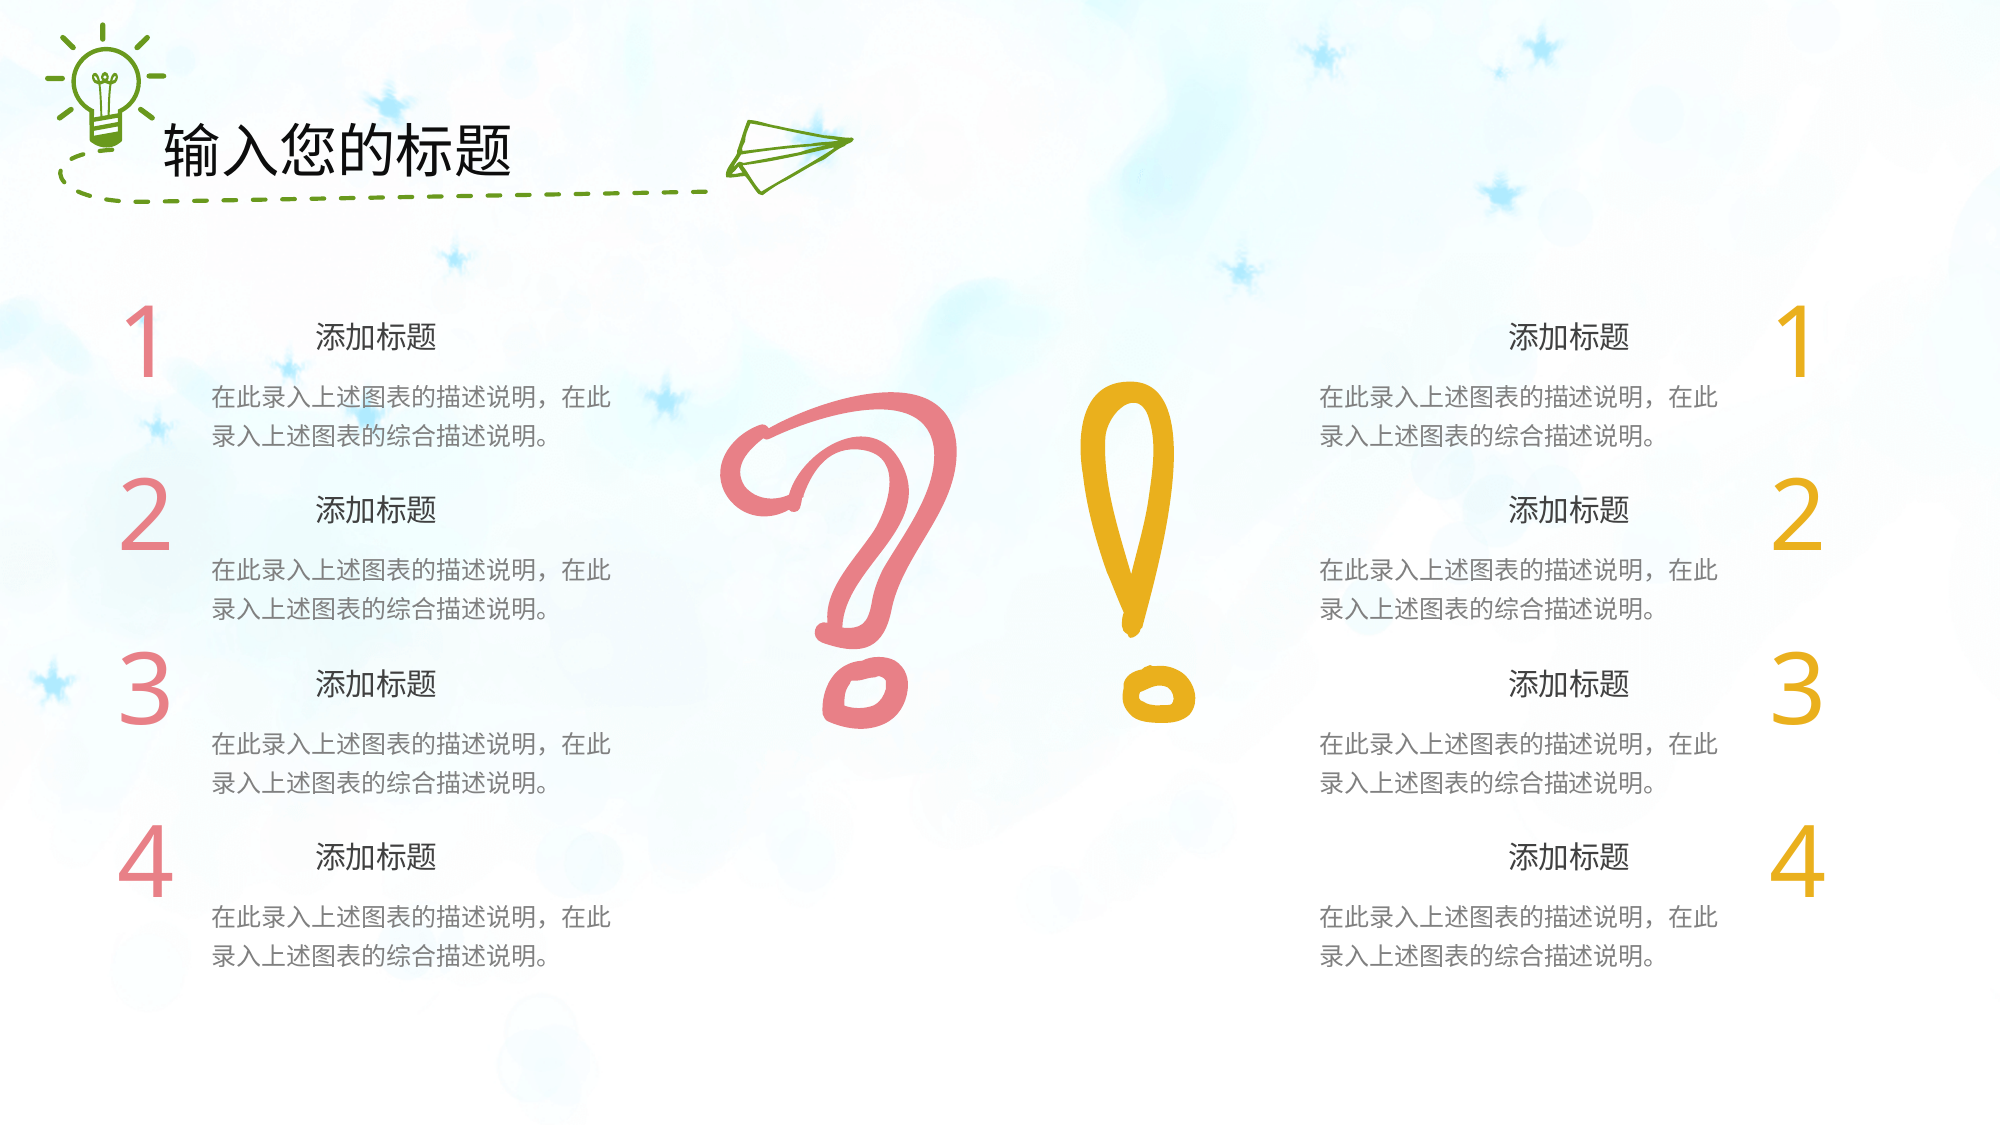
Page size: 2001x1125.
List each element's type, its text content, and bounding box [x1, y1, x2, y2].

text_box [1304, 310, 1749, 456]
text_box 3 [102, 616, 197, 752]
text_box 1 [102, 269, 197, 405]
text_box 4 [102, 790, 197, 925]
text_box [708, 356, 962, 733]
text_box 2 [102, 443, 197, 579]
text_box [1304, 483, 1749, 629]
text_box 2 [1754, 443, 1850, 579]
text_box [1077, 376, 1217, 723]
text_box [197, 483, 642, 629]
text_box 4 [1754, 790, 1850, 925]
text_box 3 [1754, 616, 1850, 752]
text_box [197, 657, 642, 803]
text_box 1 [1754, 269, 1850, 405]
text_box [1304, 657, 1749, 803]
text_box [197, 310, 642, 456]
picture [0, 0, 2000, 1125]
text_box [197, 830, 642, 976]
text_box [1304, 830, 1749, 976]
